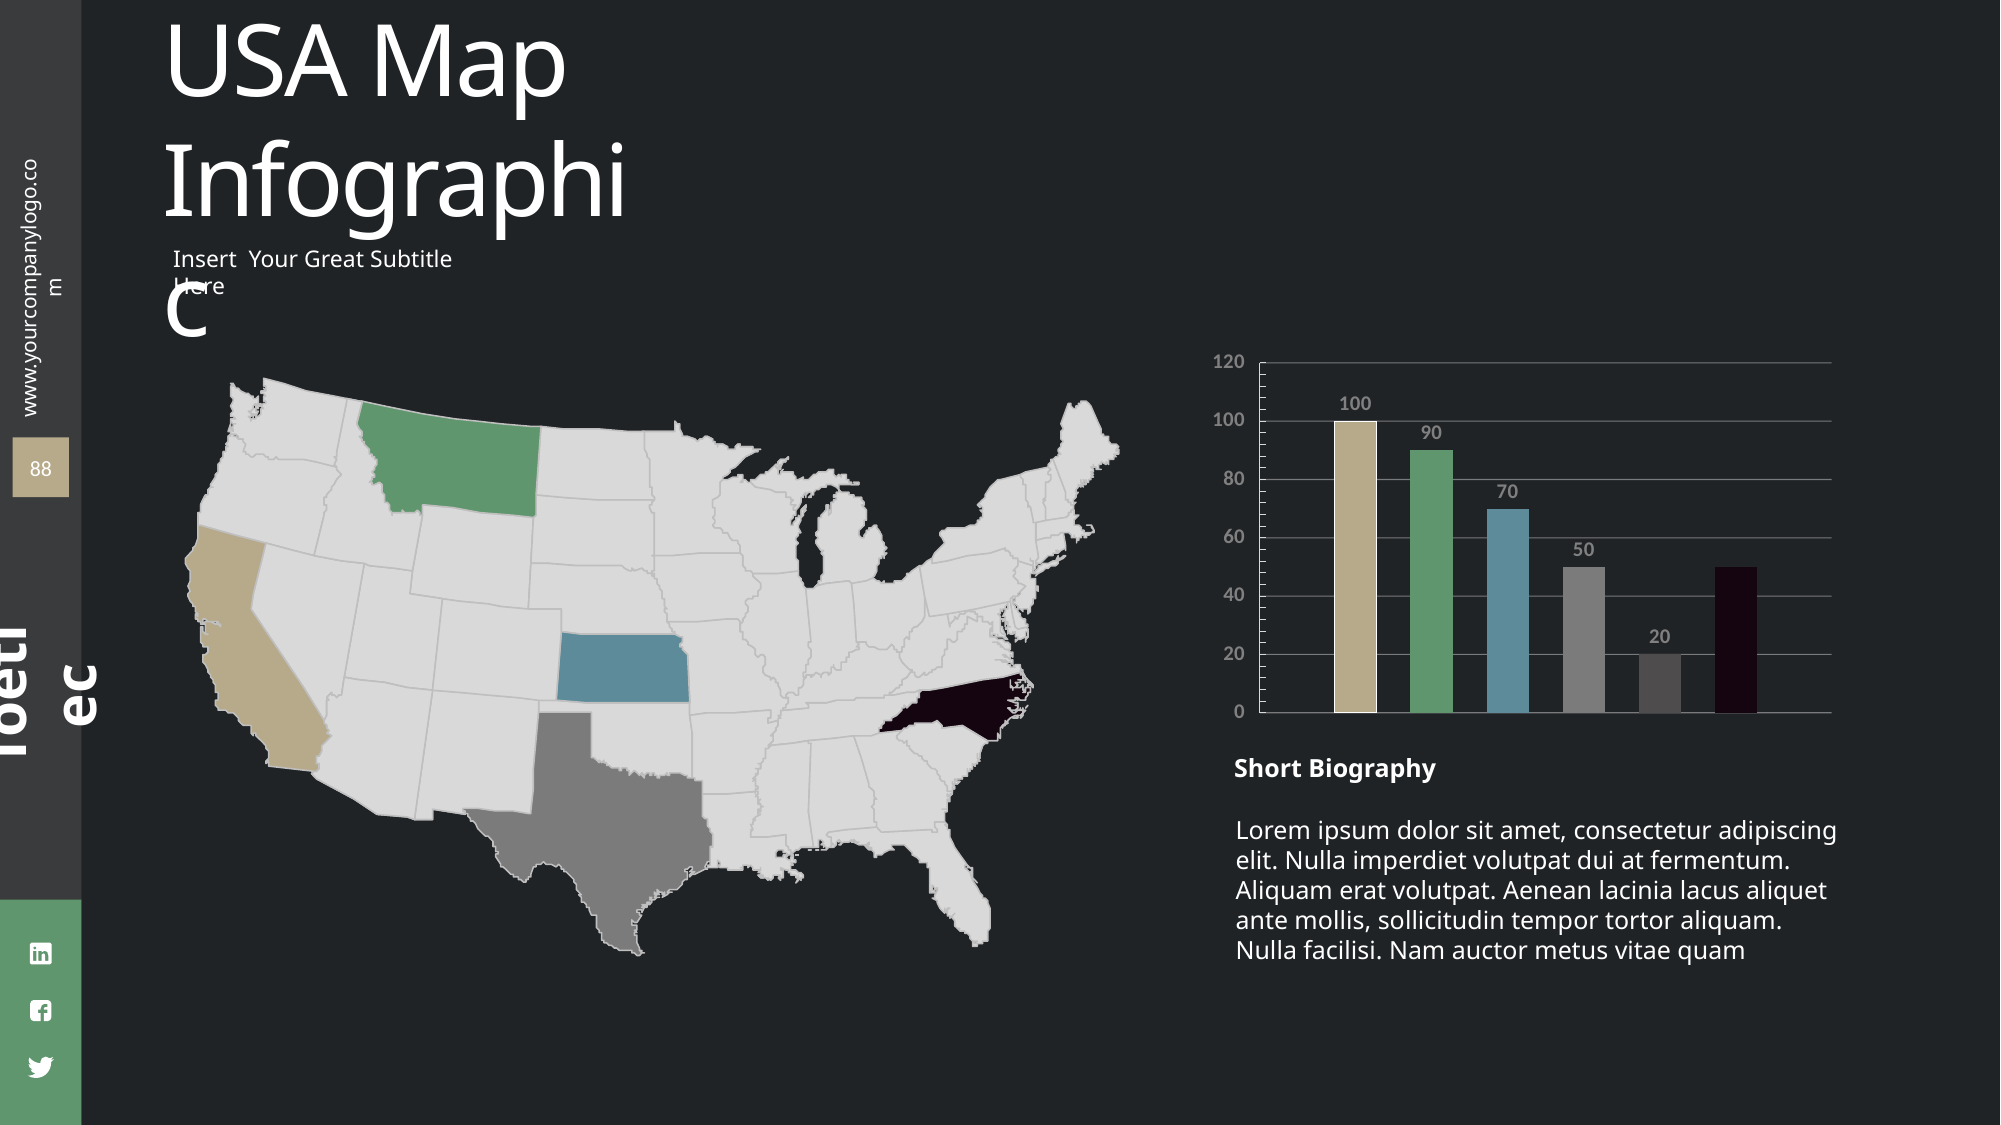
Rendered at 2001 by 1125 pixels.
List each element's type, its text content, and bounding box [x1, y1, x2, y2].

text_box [185, 378, 1119, 956]
slide_number 88 [12, 437, 69, 498]
text_box Lorem ipsum dolor sit amet, consectetur adipiscing elit. Nulla imperdiet volutpat dui at fermentum. Aliquam erat volutpat. Aenean lacinia lacus aliquet ante mollis, sollicitudin tempor tortor aliquam. Nulla facilisi. Nam auctor metus vitae quam [1220, 807, 1861, 972]
text_box Short Biography [1219, 733, 1504, 802]
chart [1199, 344, 1845, 731]
text_box USA Map Infographic [147, 116, 677, 236]
text_box Insert Your Great Subtitle Here [158, 237, 512, 307]
